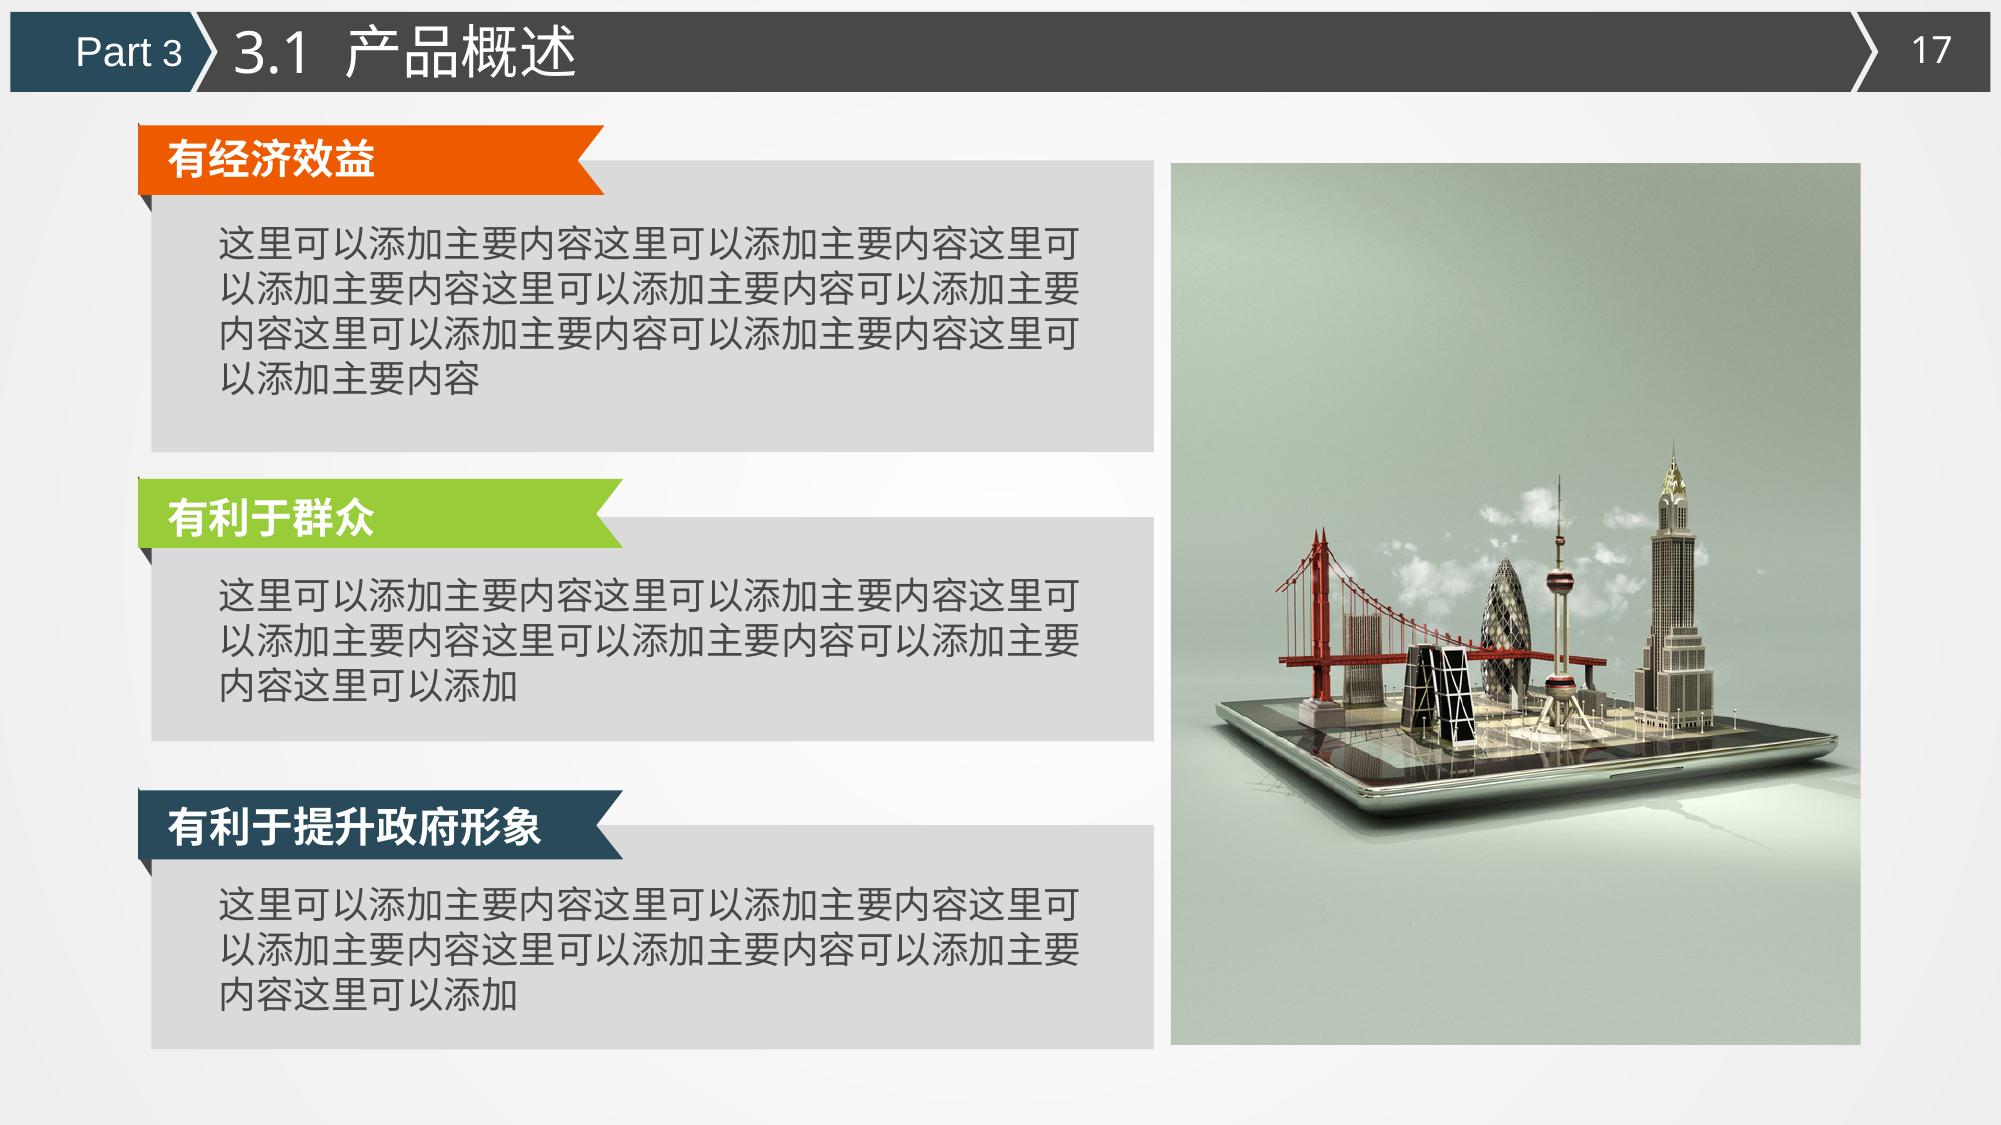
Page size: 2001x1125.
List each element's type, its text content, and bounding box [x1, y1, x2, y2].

picture [0, 0, 2001, 1125]
text_box [151, 160, 1154, 453]
text_box 3.1 产品概述 [218, 7, 1046, 93]
text_box 有经济效益 [152, 125, 392, 191]
text_box [140, 195, 152, 213]
text_box [138, 478, 624, 548]
text_box [139, 548, 152, 566]
text_box Part 3 [22, 17, 198, 83]
text_box [140, 860, 152, 877]
text_box [1170, 163, 1861, 1045]
text_box 有利于提升政府形象 [153, 793, 559, 859]
text_box 这里可以添加主要内容这里可以添加主要内容这里可以添加主要内容这里可以添加主要内容可以添加主要内容这里可以添加主要内容可以添加主要内容这里可以添加主要内容 [204, 212, 1119, 407]
text_box 这里可以添加主要内容这里可以添加主要内容这里可以添加主要内容这里可以添加主要内容可以添加主要内容这里可以添加 [204, 564, 1119, 715]
text_box [138, 790, 624, 860]
text_box 有利于群众 [152, 484, 392, 550]
text_box [151, 517, 1154, 742]
text_box [138, 125, 605, 195]
text_box 这里可以添加主要内容这里可以添加主要内容这里可以添加主要内容这里可以添加主要内容可以添加主要内容这里可以添加 [204, 873, 1119, 1024]
text_box [151, 825, 1154, 1050]
